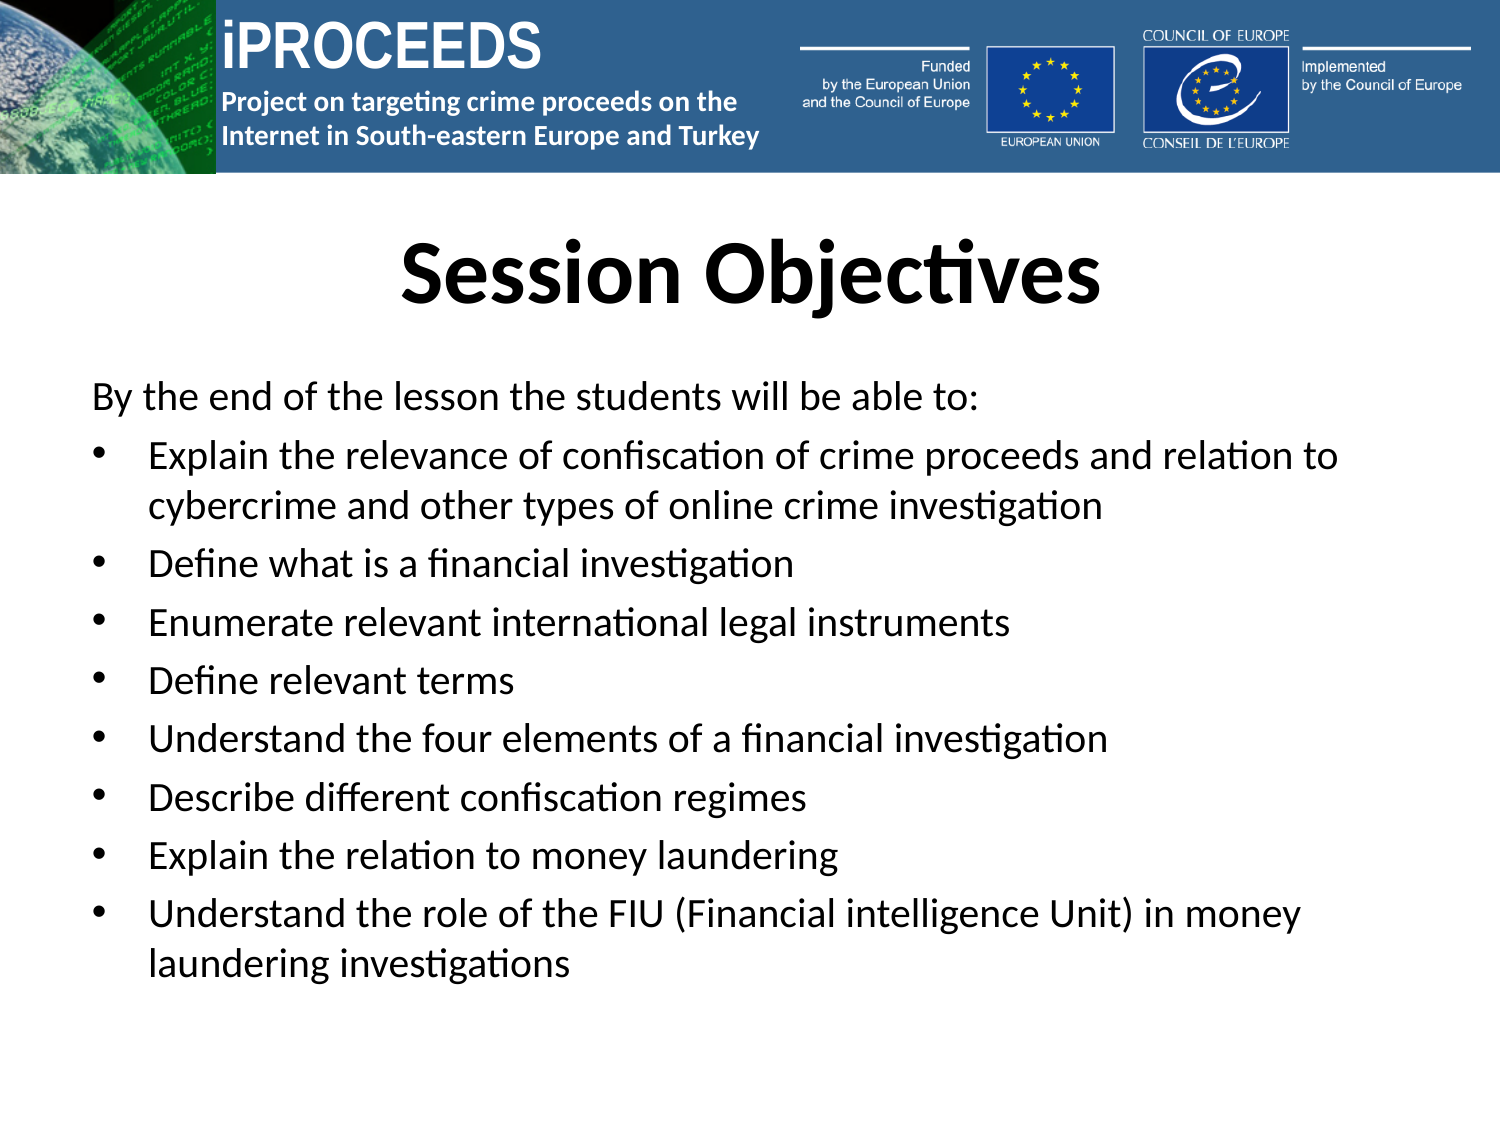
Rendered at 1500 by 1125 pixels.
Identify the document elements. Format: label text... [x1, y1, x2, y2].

picture [0, 0, 216, 174]
list By the end of the lesson the students will be able to: Explain the relevance of confiscation of crime proceeds and relation to cybercrime and other types of online crime investigation Define what is a financial investigation Enumerate relevant international legal instruments Define relevant terms Understand the four elements of a financial investigation Describe different confiscation regimes Explain the relation to money laundering Understand the role of the FIU (Financial intelligence Unit) in money laundering investigations [76, 361, 1427, 1017]
picture [800, 30, 1471, 148]
title Session Objectives [76, 172, 1427, 361]
